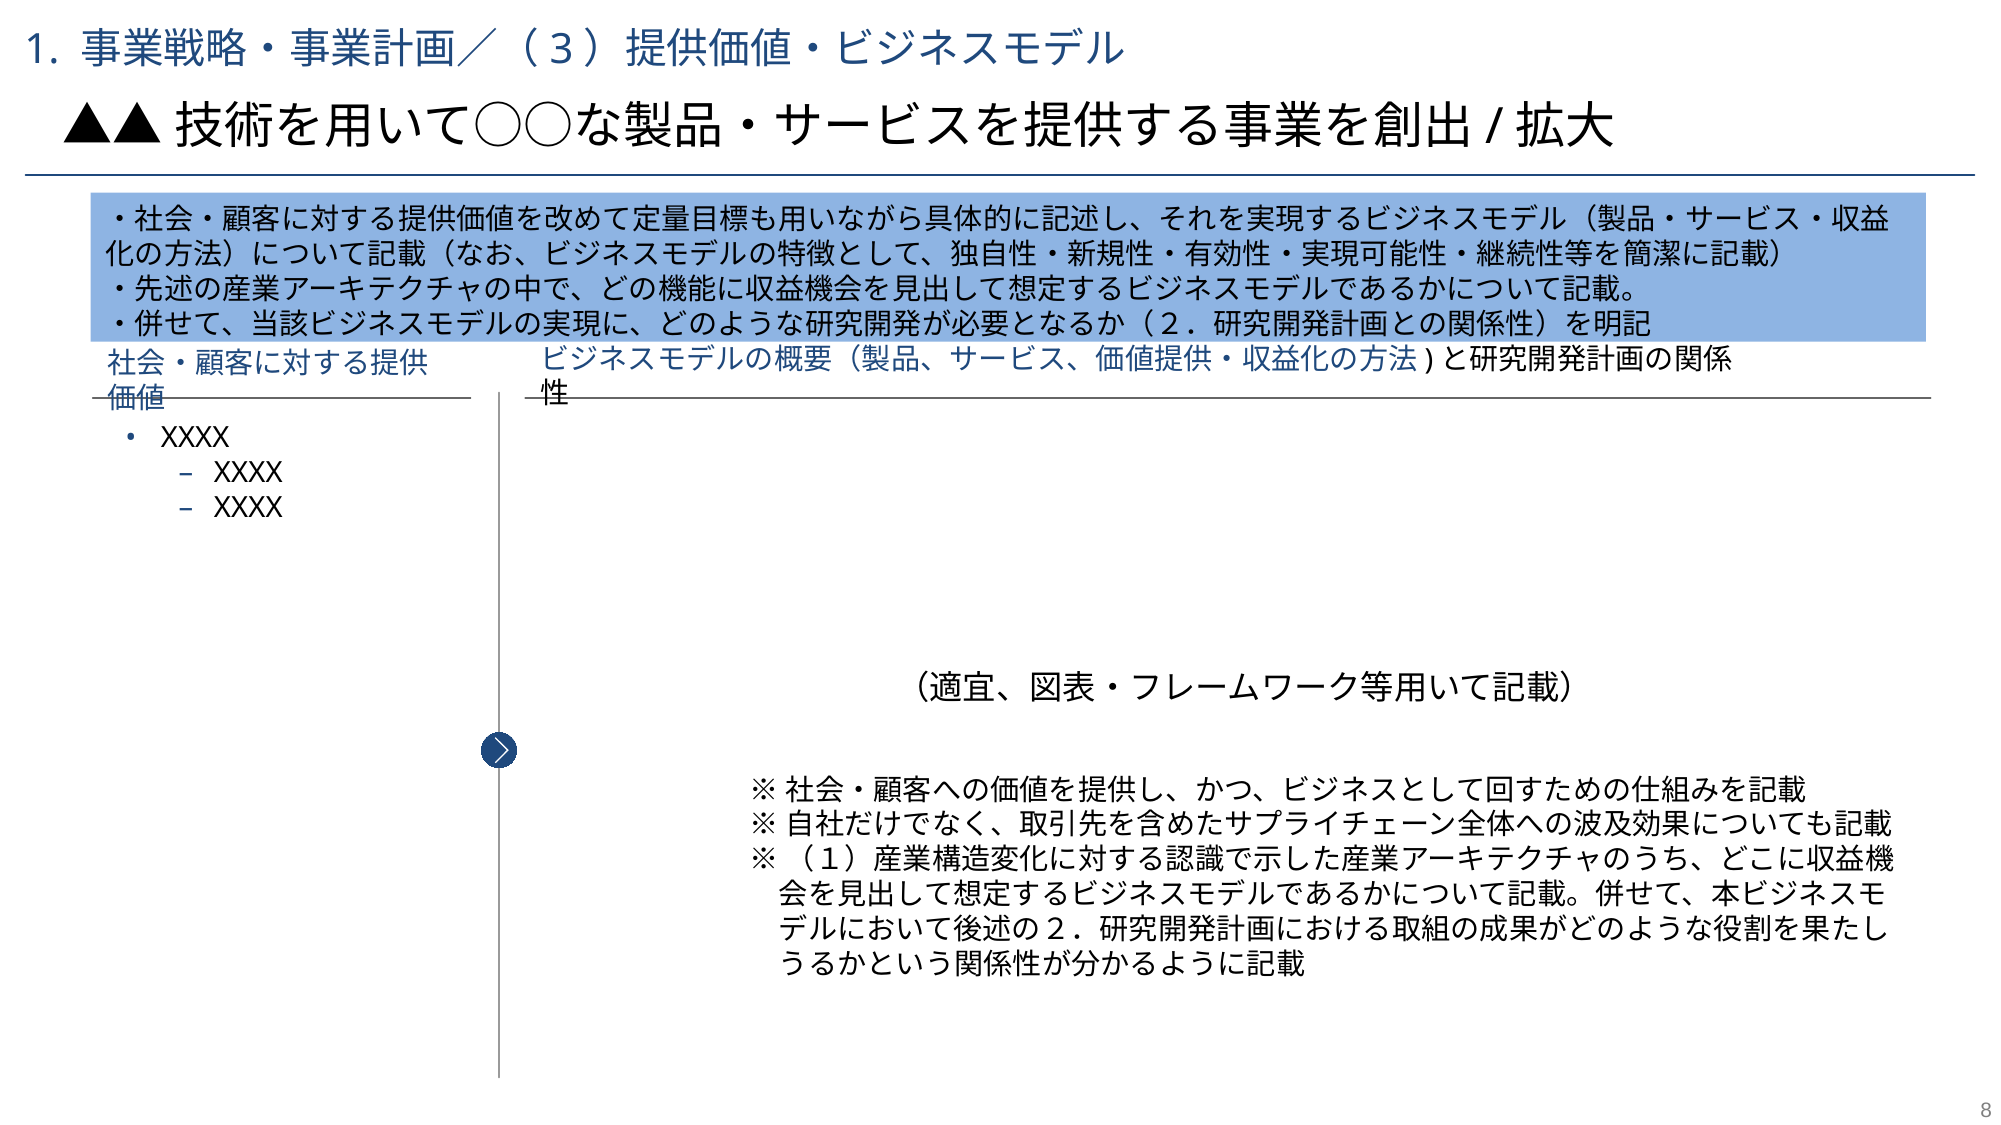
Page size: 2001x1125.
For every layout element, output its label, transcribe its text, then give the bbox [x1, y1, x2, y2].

text_box ビジネスモデルの概要（製品、サービス、価値提供・収益化の方法)と研究開発計画の関係性 [524, 344, 1767, 397]
text_box （適宜、図表・フレームワーク等用いて記載） ※社会・顧客への価値を提供し、かつ、ビジネスとして回すための仕組みを記載 ※自社だけでなく、取引先を含めたサプライチェーン全体への波及効果についても記載 ※（１）産業構造変化に対する認識で示した産業アーキテクチャのうち、どこに収益機会を見出して想定するビジネスモデルであるかについて記載。併せて、本ビジネスモデルにおいて後述の２．研究開発計画における取組の成果がどのような役割を果たしうるかという関係性が分かるように記載 [558, 657, 1931, 869]
text_box ▲▲技術を用いて○○な製品・サービスを提供する事業を創出/拡大 [62, 100, 1908, 155]
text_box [481, 732, 517, 768]
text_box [92, 362, 471, 399]
text_box ・社会・顧客に対する提供価値を改めて定量目標も用いながら具体的に記述し、それを実現するビジネスモデル（製品・サービス・収益化の方法）について記載（なお、ビジネスモデルの特徴として、独自性・新規性・有効性・実現可能性・継続性等を簡潔に記載） ・先述の産業アーキテクチャの中で、どの機能に収益機会を見出して想定するビジネスモデルであるかについて記載。 ・併せて、当該ビジネスモデルの実現に、どのような研究開発が必要となるか（２．研究開発計画との関係性）を明記 [90, 192, 1927, 343]
text_box XXXX XXXX XXXX [92, 410, 471, 1072]
text_box 1. 事業戦略・事業計画／（3）提供価値・ビジネスモデル [24, 28, 1818, 74]
text_box ビジネスモデルの概要（製品、サービス、価値提供・収益化の方法)と研究開発計画の関係性 [524, 399, 1767, 406]
